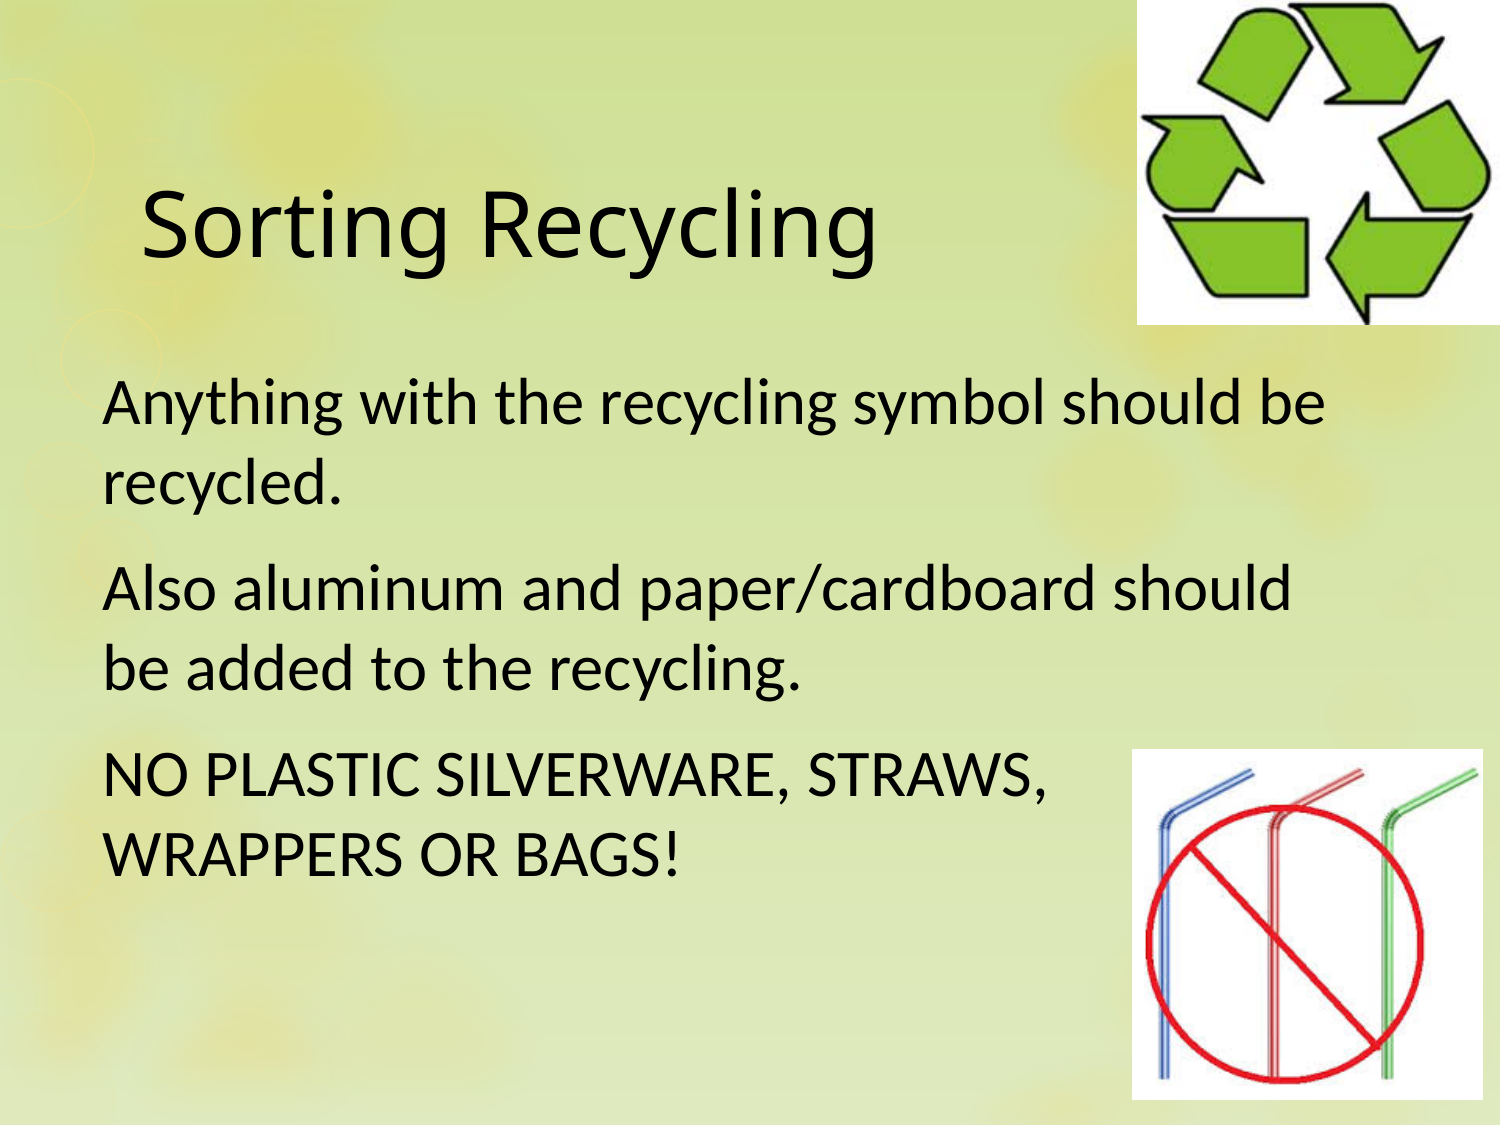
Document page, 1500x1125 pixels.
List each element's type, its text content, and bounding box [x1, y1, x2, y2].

picture [1136, 0, 1500, 326]
picture [1131, 749, 1483, 1101]
title Sorting Recycling [125, 41, 1063, 283]
subtitle Anything with the recycling symbol should be recycled. Also aluminum and paper/cardboard should be added to the recycling. NO PLASTIC SILVERWARE, STRAWS, WRAPPERS OR BAGS! [87, 350, 1350, 925]
